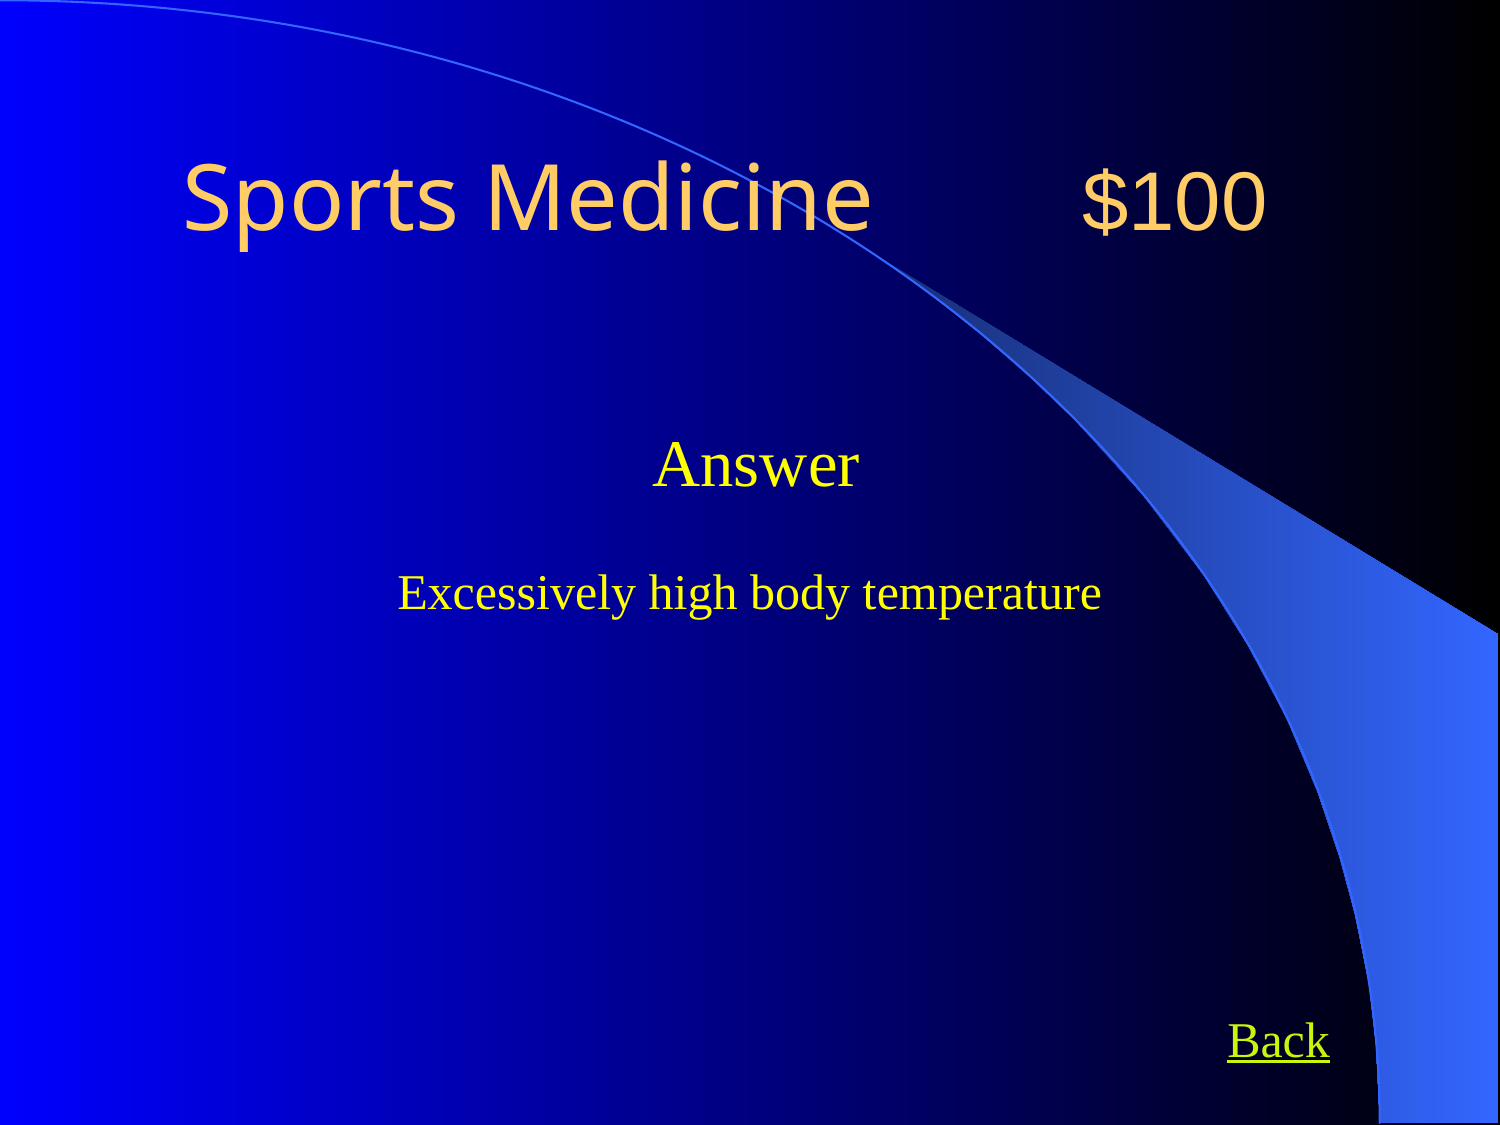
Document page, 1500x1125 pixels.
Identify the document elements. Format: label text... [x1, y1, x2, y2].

text_box Answer Excessively high body temperature [99, 412, 1413, 808]
title Sports Medicine $100 [87, 99, 1363, 288]
text_box Back [1212, 999, 1438, 1075]
